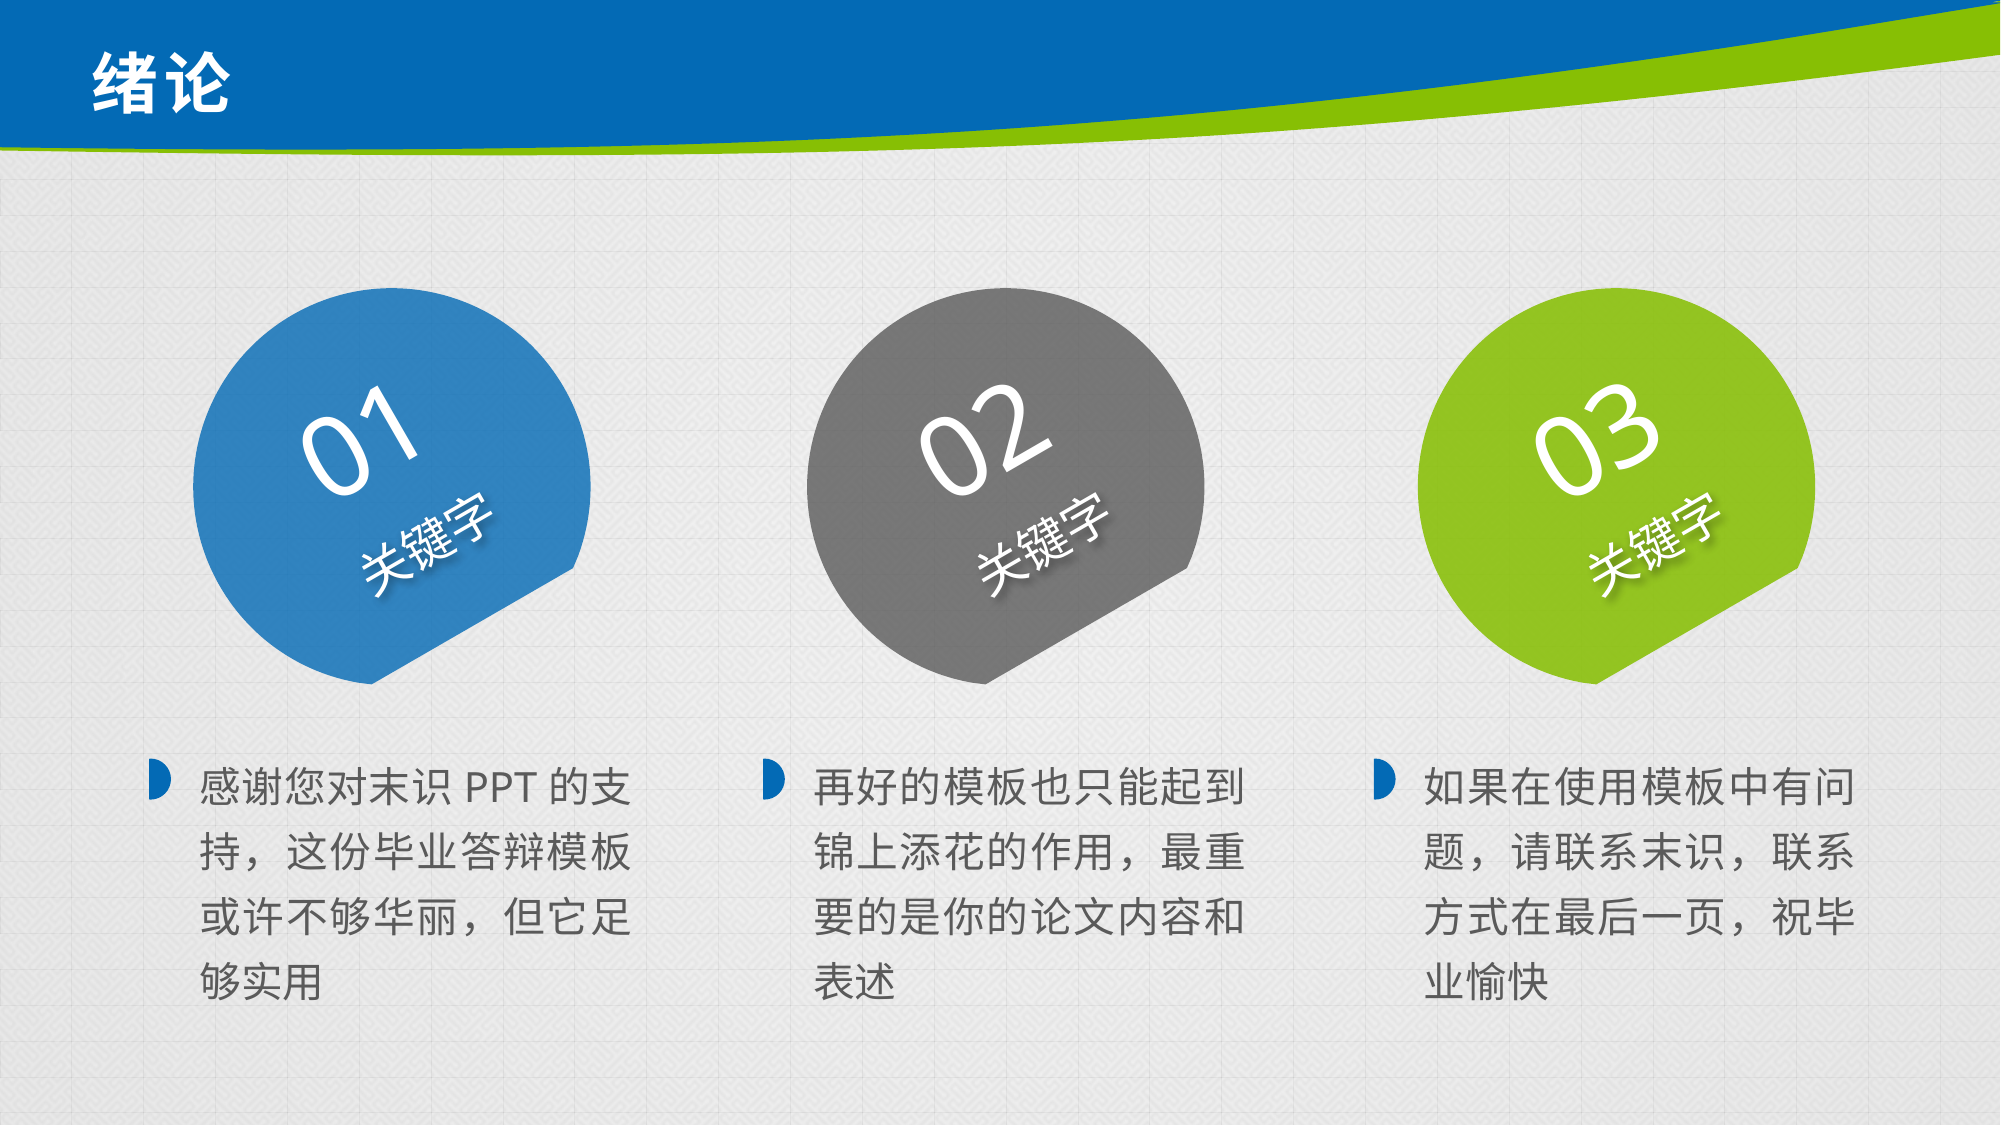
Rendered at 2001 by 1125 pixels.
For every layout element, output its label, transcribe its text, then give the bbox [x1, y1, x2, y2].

text_box [1782, 375, 1817, 579]
text_box [1170, 373, 1206, 580]
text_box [1373, 738, 1872, 1016]
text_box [149, 738, 647, 1016]
text_box [806, 287, 1167, 686]
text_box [854, 360, 1170, 581]
picture [0, 55, 2000, 1125]
title 绪论 [76, 42, 1087, 131]
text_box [763, 738, 1261, 1016]
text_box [236, 360, 554, 582]
text_box [237, 287, 547, 360]
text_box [1468, 360, 1782, 581]
text_box [554, 370, 592, 581]
text_box [192, 361, 552, 686]
text_box [1416, 287, 1778, 686]
